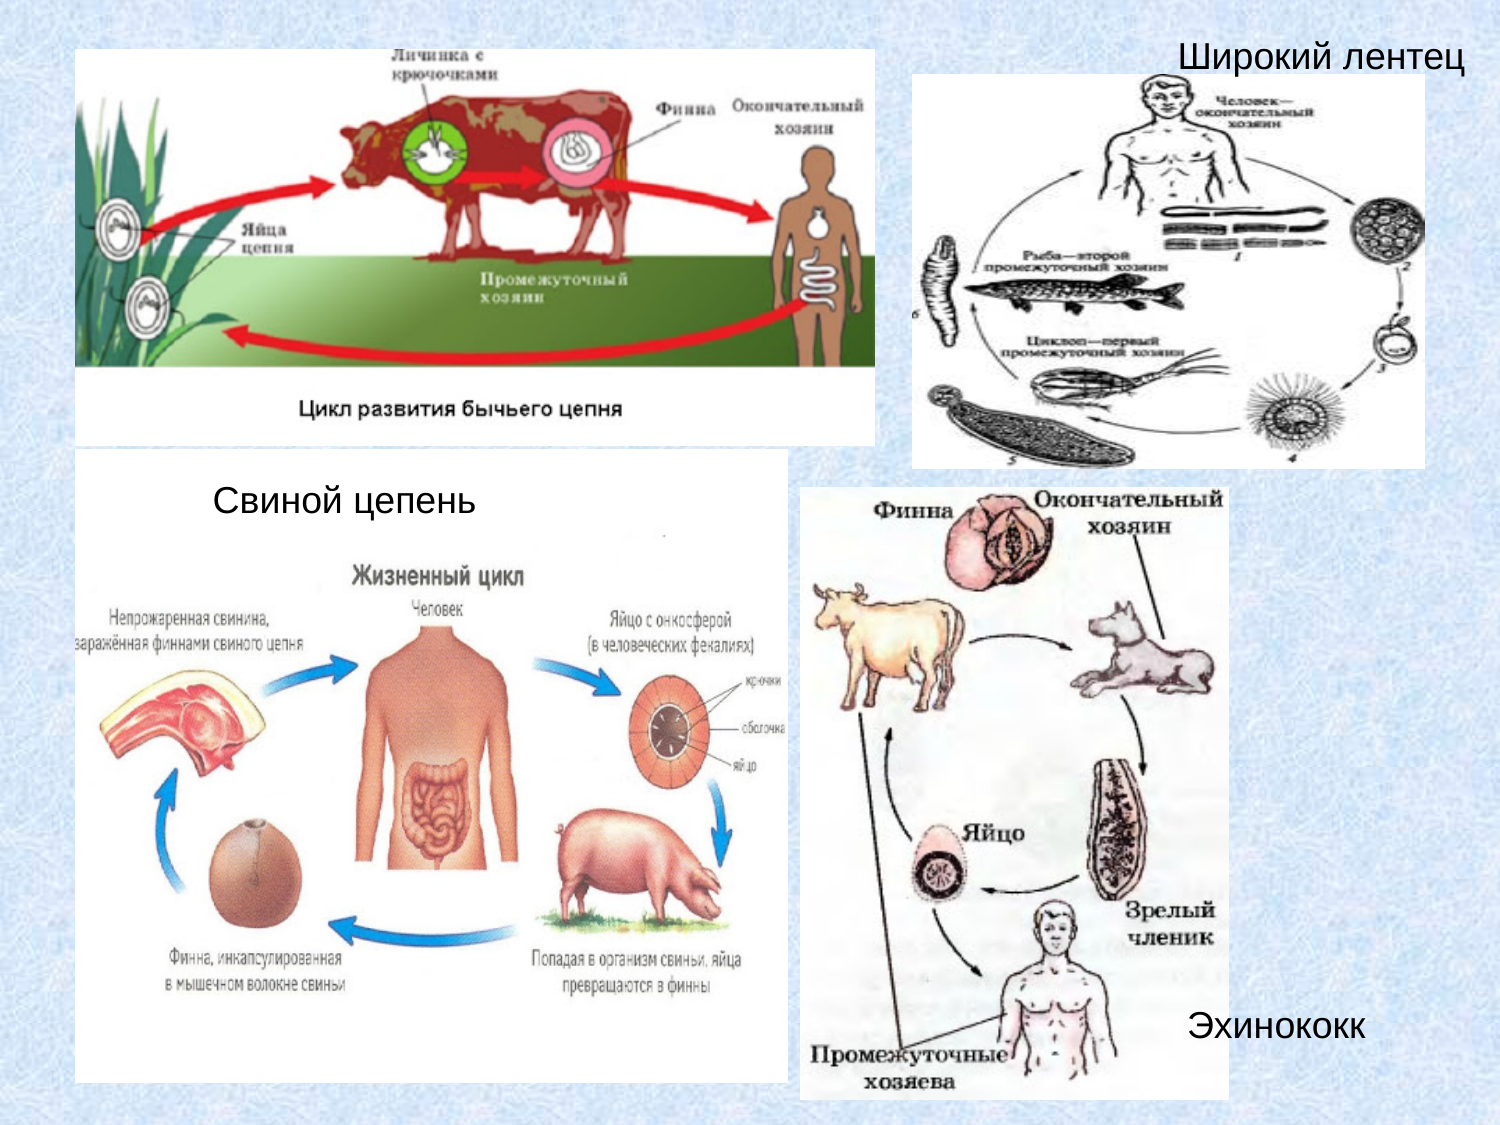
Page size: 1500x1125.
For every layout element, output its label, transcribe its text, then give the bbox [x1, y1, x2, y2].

picture [0, 0, 1500, 1125]
text_box Эхинококк [1233, 993, 1381, 1054]
text_box Широкий лентец [1162, 24, 1481, 85]
